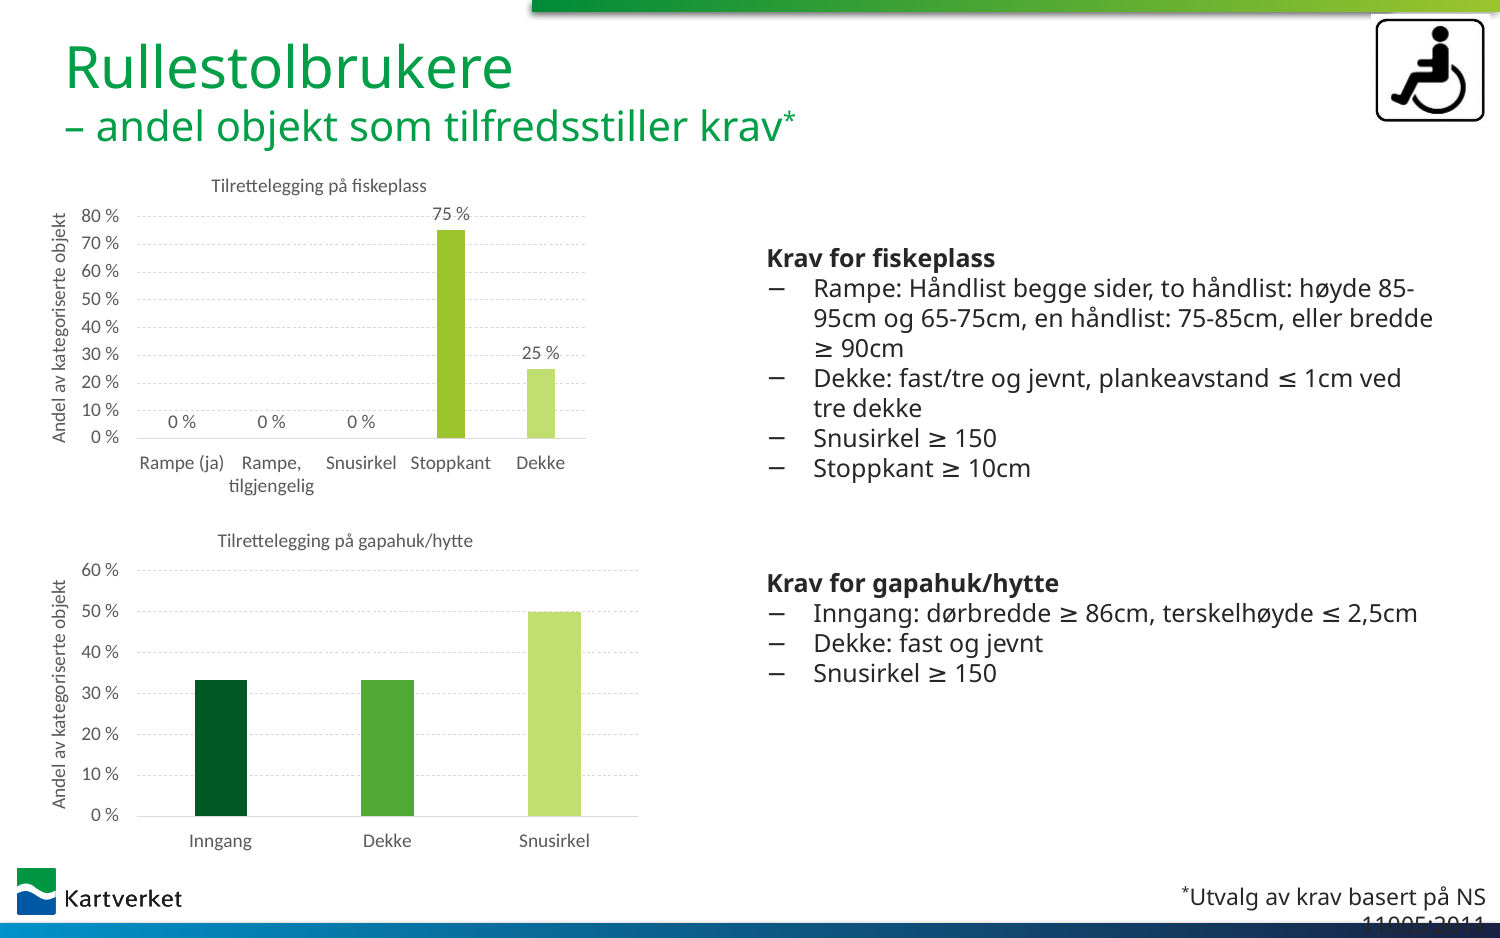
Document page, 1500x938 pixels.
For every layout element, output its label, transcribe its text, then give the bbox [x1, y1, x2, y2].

picture [1371, 13, 1491, 127]
text_box Rullestolbrukere – andel objekt som tilfredsstiller krav* [49, 29, 1431, 158]
text_box *Utvalg av krav basert på NS 11005:2011 [1068, 873, 1500, 938]
text_box Krav for fiskeplass Rampe: Håndlist begge sider, to håndlist: høyde 85-95cm og 65-75cm, en håndlist: 75-85cm, eller bredde ≥ 90cm Dekke: fast/tre og jevnt, plankeavstand ≤ 1cm ved tre dekke Snusirkel ≥ 150 Stoppkant ≥ 10cm [751, 235, 1452, 490]
text_box Krav for gapahuk/hytte Inngang: dørbredde ≥ 86cm, terskelhøyde ≤ 2,5cm Dekke: fast og jevnt Snusirkel ≥ 150 [751, 560, 1452, 695]
picture [41, 520, 650, 859]
picture [41, 166, 597, 505]
